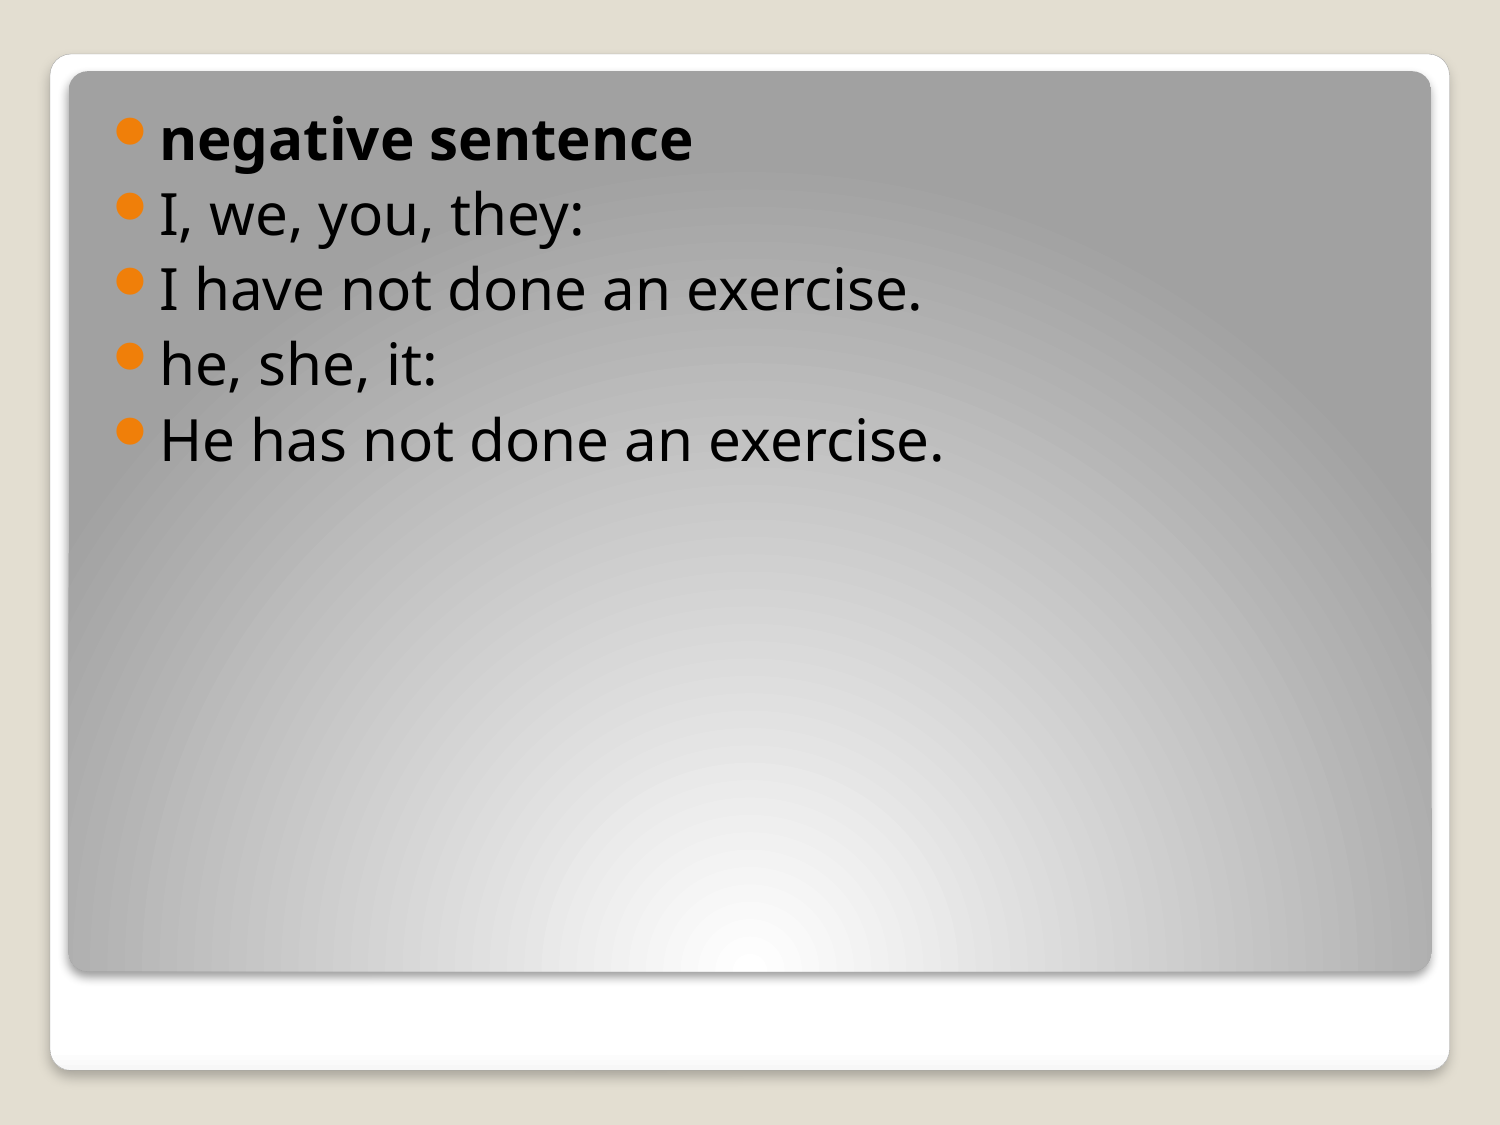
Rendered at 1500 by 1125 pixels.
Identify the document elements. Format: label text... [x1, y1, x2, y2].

list negative sentence I, we, you, they: I have not done an exercise. he, she, it: He has not done an exercise. [82, 86, 1425, 774]
